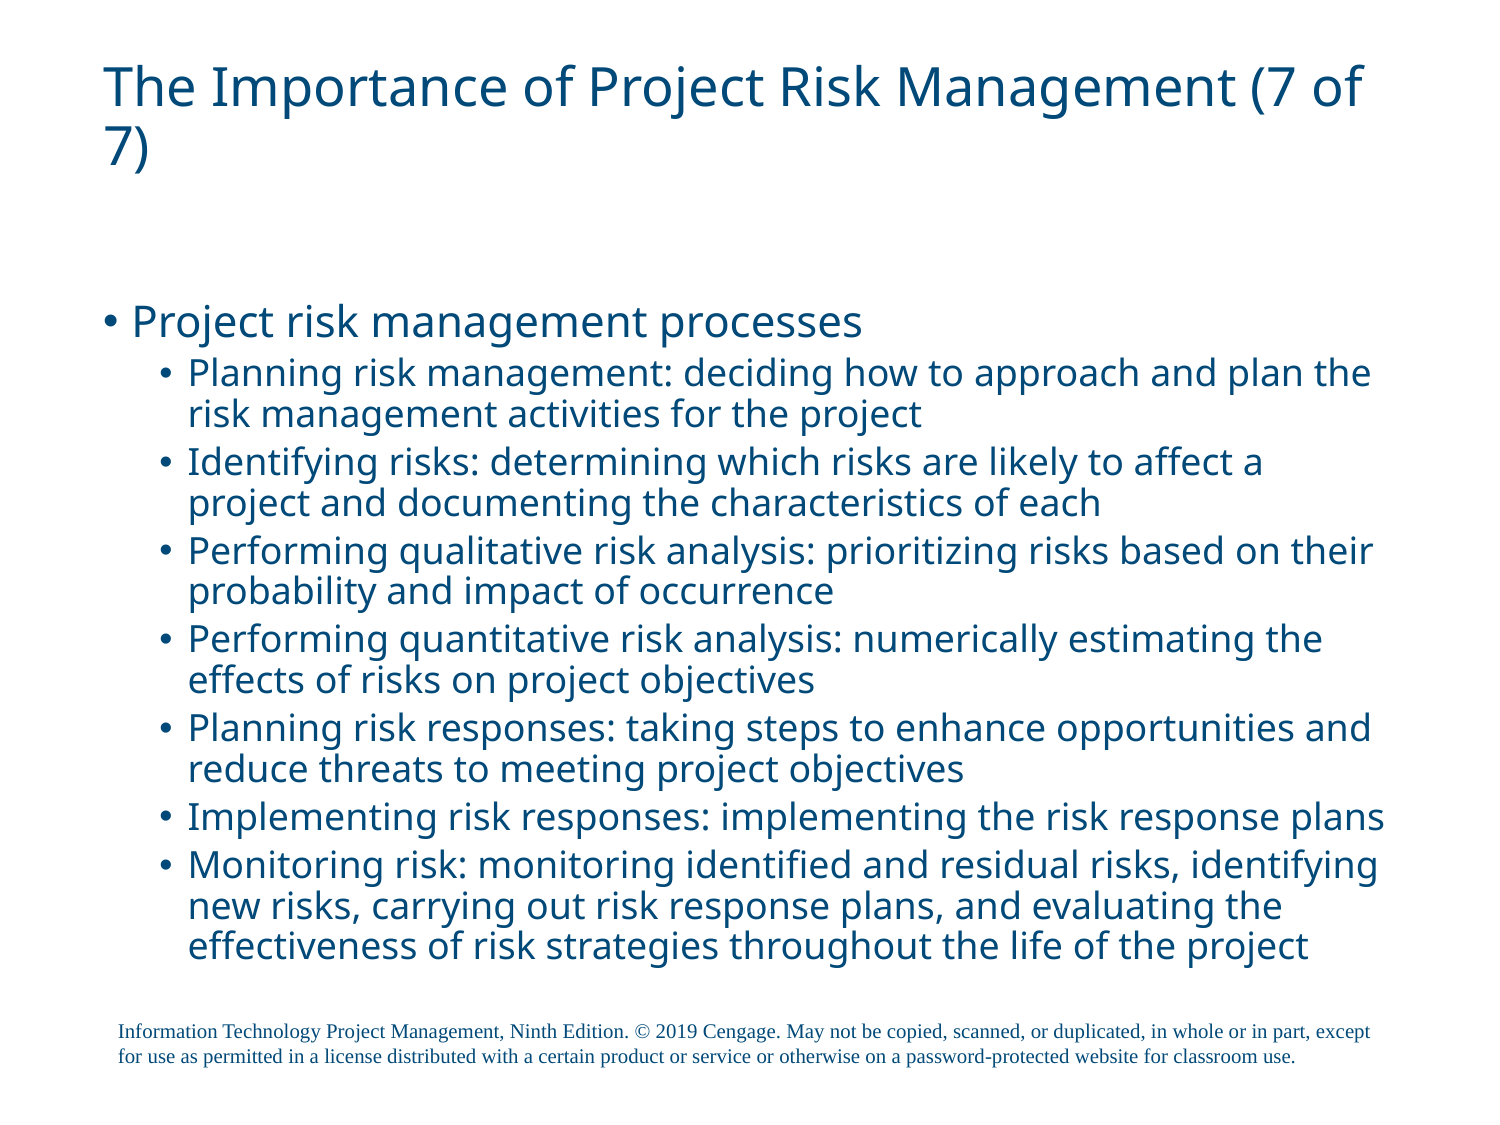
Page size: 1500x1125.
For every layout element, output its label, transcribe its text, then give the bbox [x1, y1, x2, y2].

list Project risk management processes Planning risk management: deciding how to approach and plan the risk management activities for the project Identifying risks: determining which risks are likely to affect a project and documenting the characteristics of each Performing qualitative risk analysis: prioritizing risks based on their probability and impact of occurrence Performing quantitative risk analysis: numerically estimating the effects of risks on project objectives Planning risk responses: taking steps to enhance opportunities and reduce threats to meeting project objectives Implementing risk responses: implementing the risk response plans Monitoring risk: monitoring identified and residual risks, identifying new risks, carrying out risk response plans, and evaluating the effectiveness of risk strategies throughout the life of the project [103, 299, 1397, 1009]
footer Information Technology Project Management, Ninth Edition. © 2019 Cengage. May not be copied, scanned, or duplicated, in whole or in part, except for use as permitted in a license distributed with a certain product or service or otherwise on a password-protected website for classroom use. [103, 1009, 1397, 1070]
title The Importance of Project Risk Management (7 of 7) [103, 59, 1397, 278]
